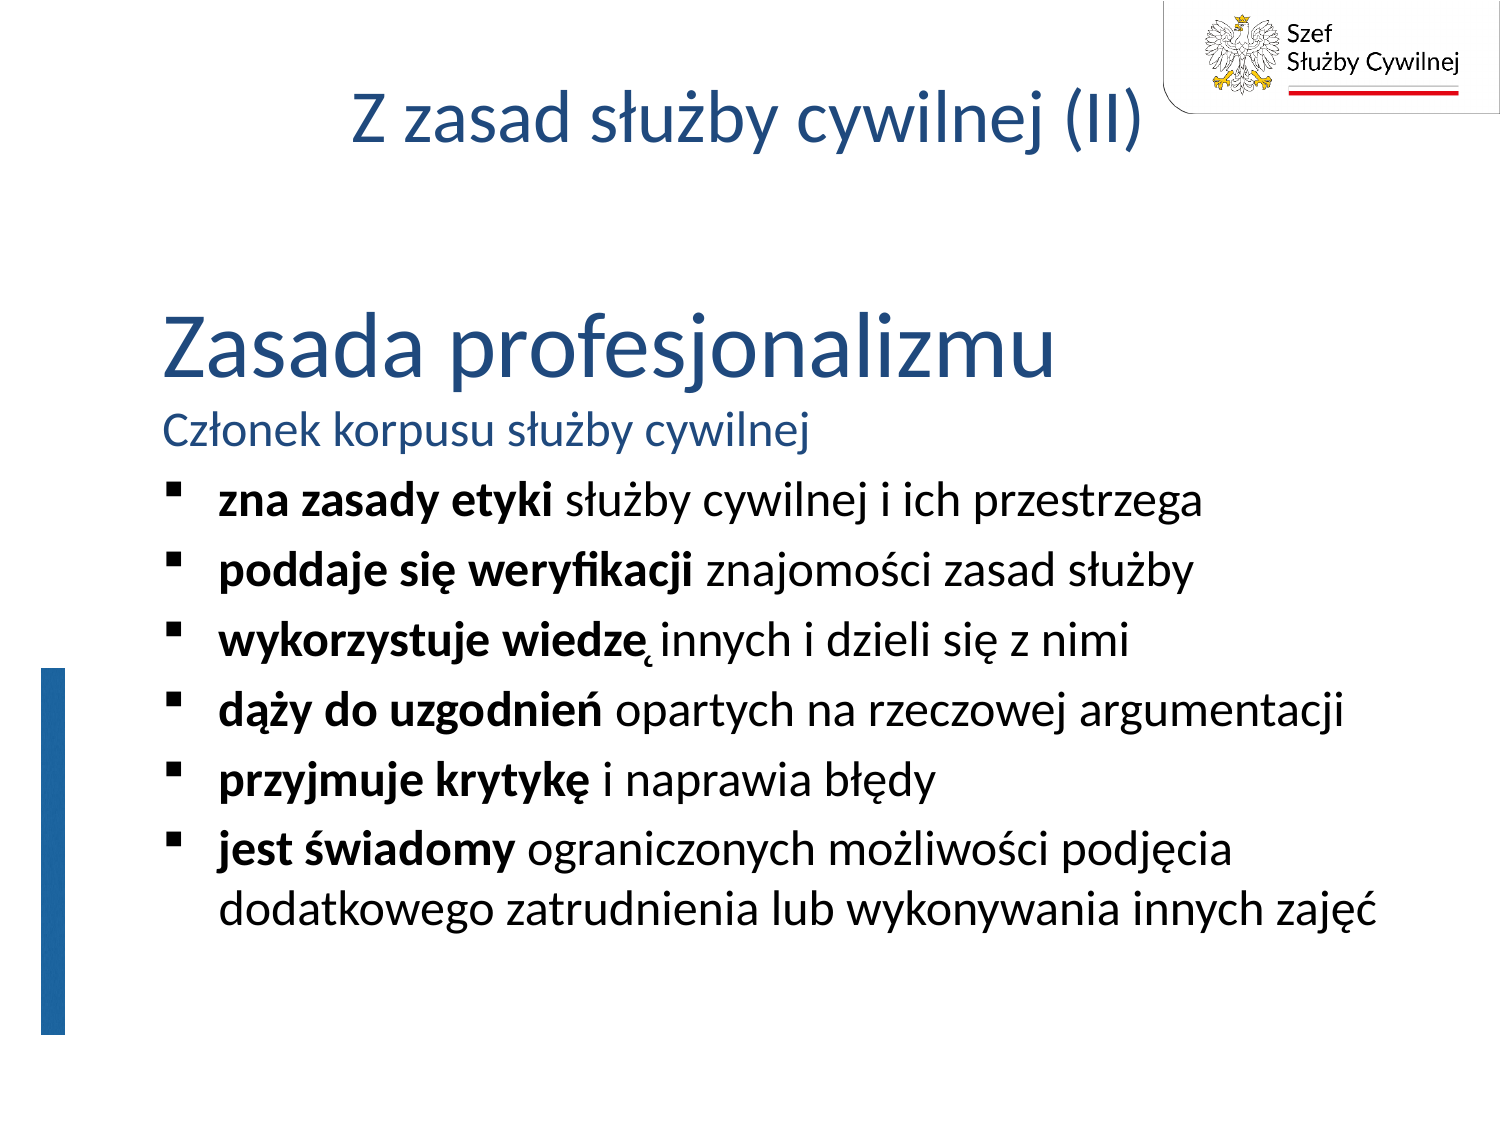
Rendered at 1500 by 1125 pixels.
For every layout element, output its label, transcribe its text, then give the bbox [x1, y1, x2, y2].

picture [1163, 0, 1500, 114]
text_box Zasada profesjonalizmu Członek korpusu służby cywilnej zna zasady etyki służby cywilnej i ich przestrzega poddaje się weryfikacji znajomości zasad służby wykorzystuje wiedzę innych i dzieli się z nimi dąży do uzgodnień opartych na rzeczowej argumentacji przyjmuje krytykę i naprawia błędy jest świadomy ograniczonych możliwości podjęcia dodatkowego zatrudnienia lub wykonywania innych zajęć [147, 196, 1447, 1024]
title Z zasad służby cywilnej (II) [98, 60, 1400, 185]
picture [41, 668, 65, 1035]
